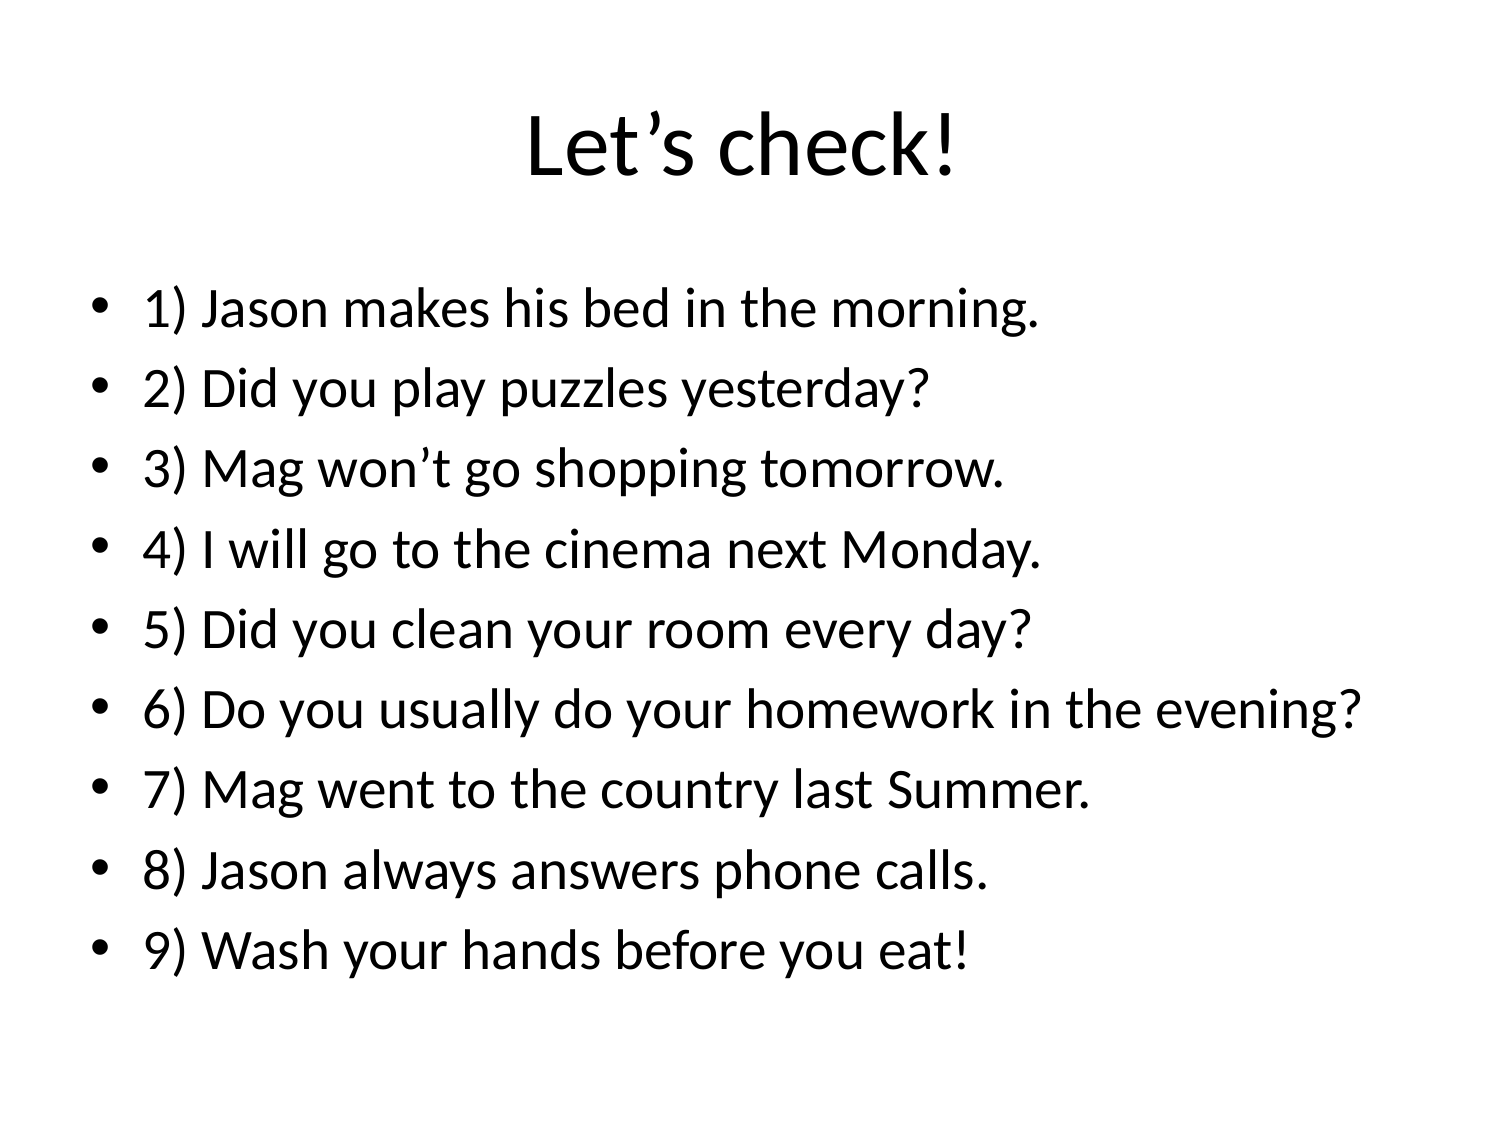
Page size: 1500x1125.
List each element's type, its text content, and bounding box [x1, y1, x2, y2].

list 1) Jason makes his bed in the morning. 2) Did you play puzzles yesterday? 3) Mag won’t go shopping tomorrow. 4) I will go to the cinema next Monday. 5) Did you clean your room every day? 6) Do you usually do your homework in the evening? 7) Mag went to the country last Summer. 8) Jason always answers phone calls. 9) Wash your hands before you eat! [75, 262, 1425, 1005]
title Let’s check! [75, 45, 1425, 233]
